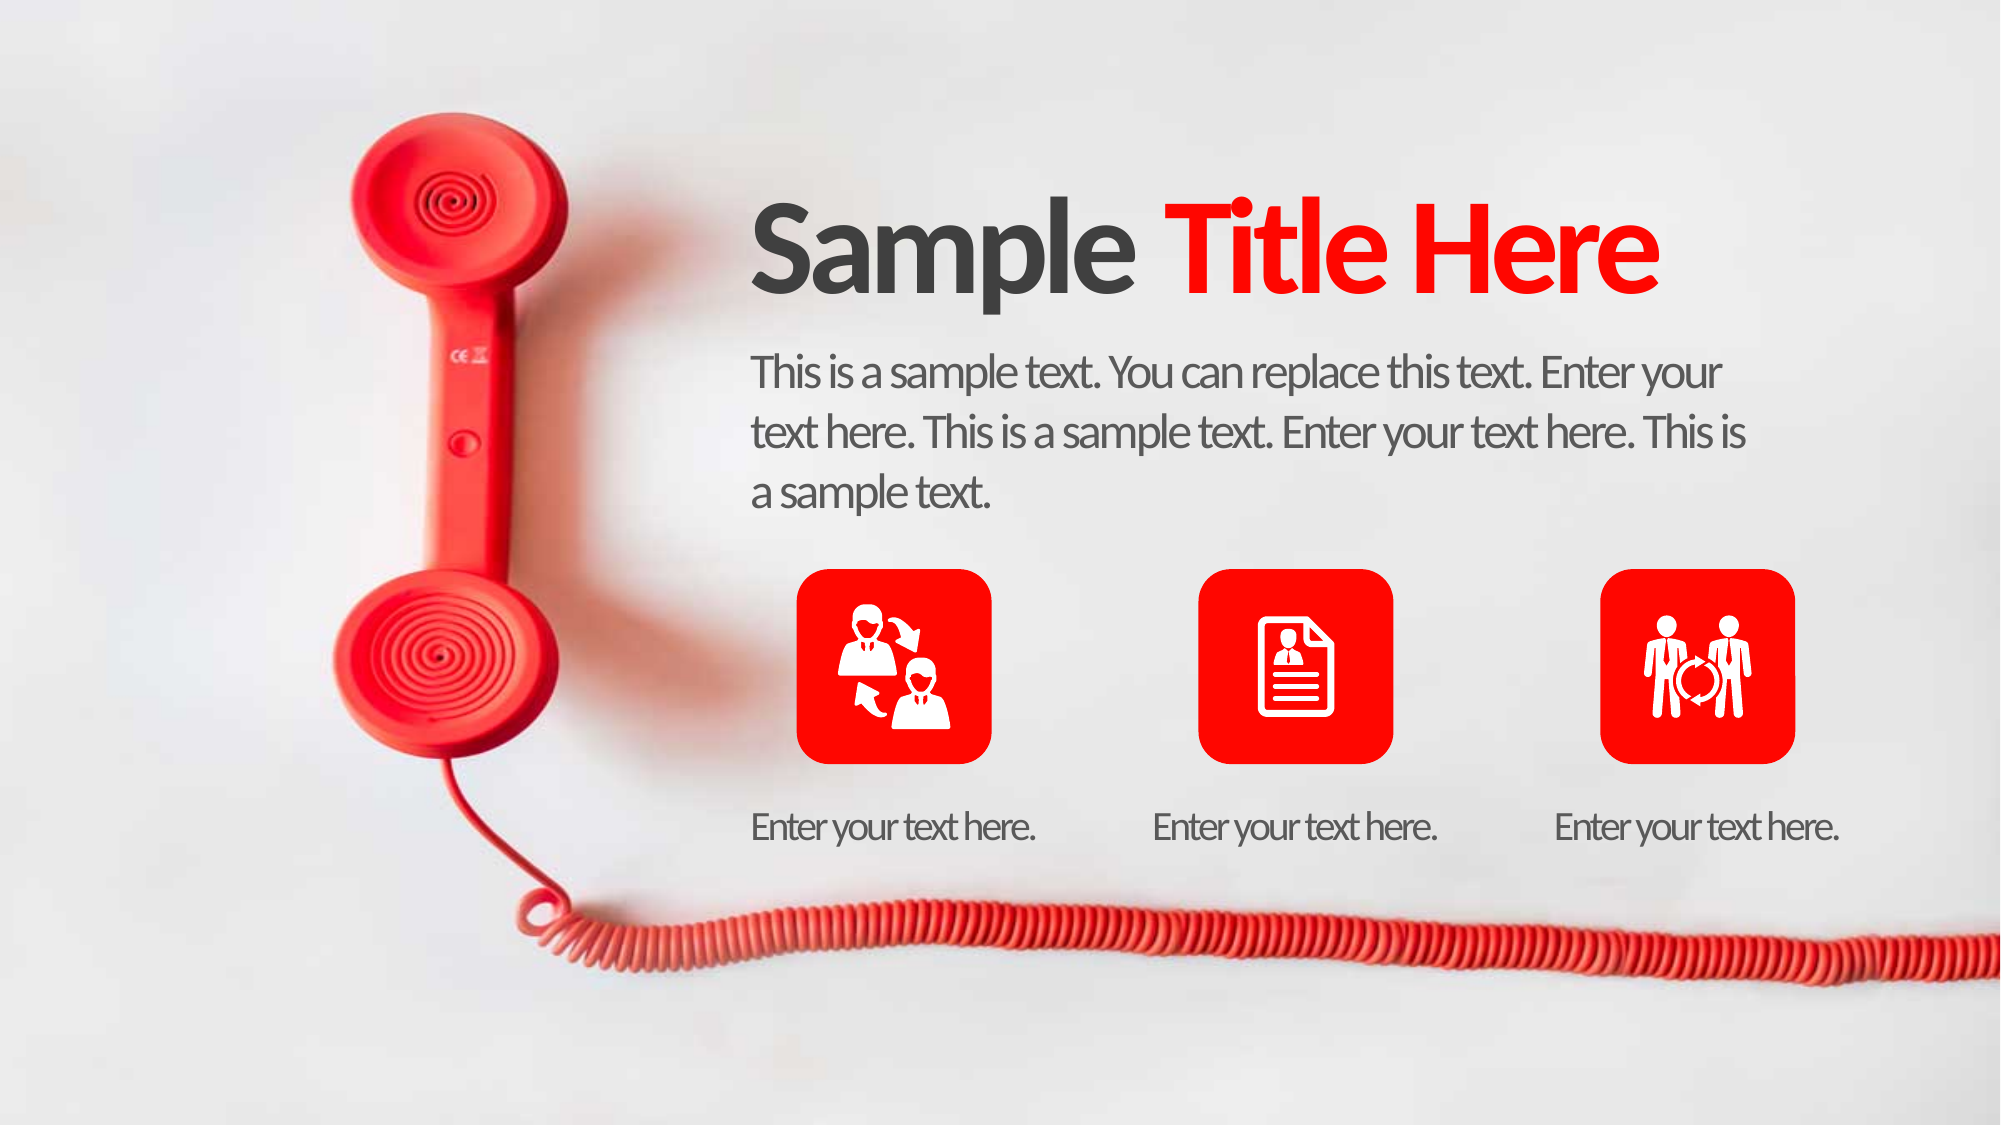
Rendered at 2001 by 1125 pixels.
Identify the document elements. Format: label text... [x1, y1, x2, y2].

text_box Sample Title Here [737, 149, 1676, 329]
text_box This is a sample text. You can replace this text. Enter your text here. This is a sample text. Enter your text here. This is a sample text. [734, 330, 1787, 527]
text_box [1511, 569, 1884, 857]
picture [0, 0, 2001, 1125]
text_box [708, 569, 1081, 857]
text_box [1109, 569, 1482, 857]
